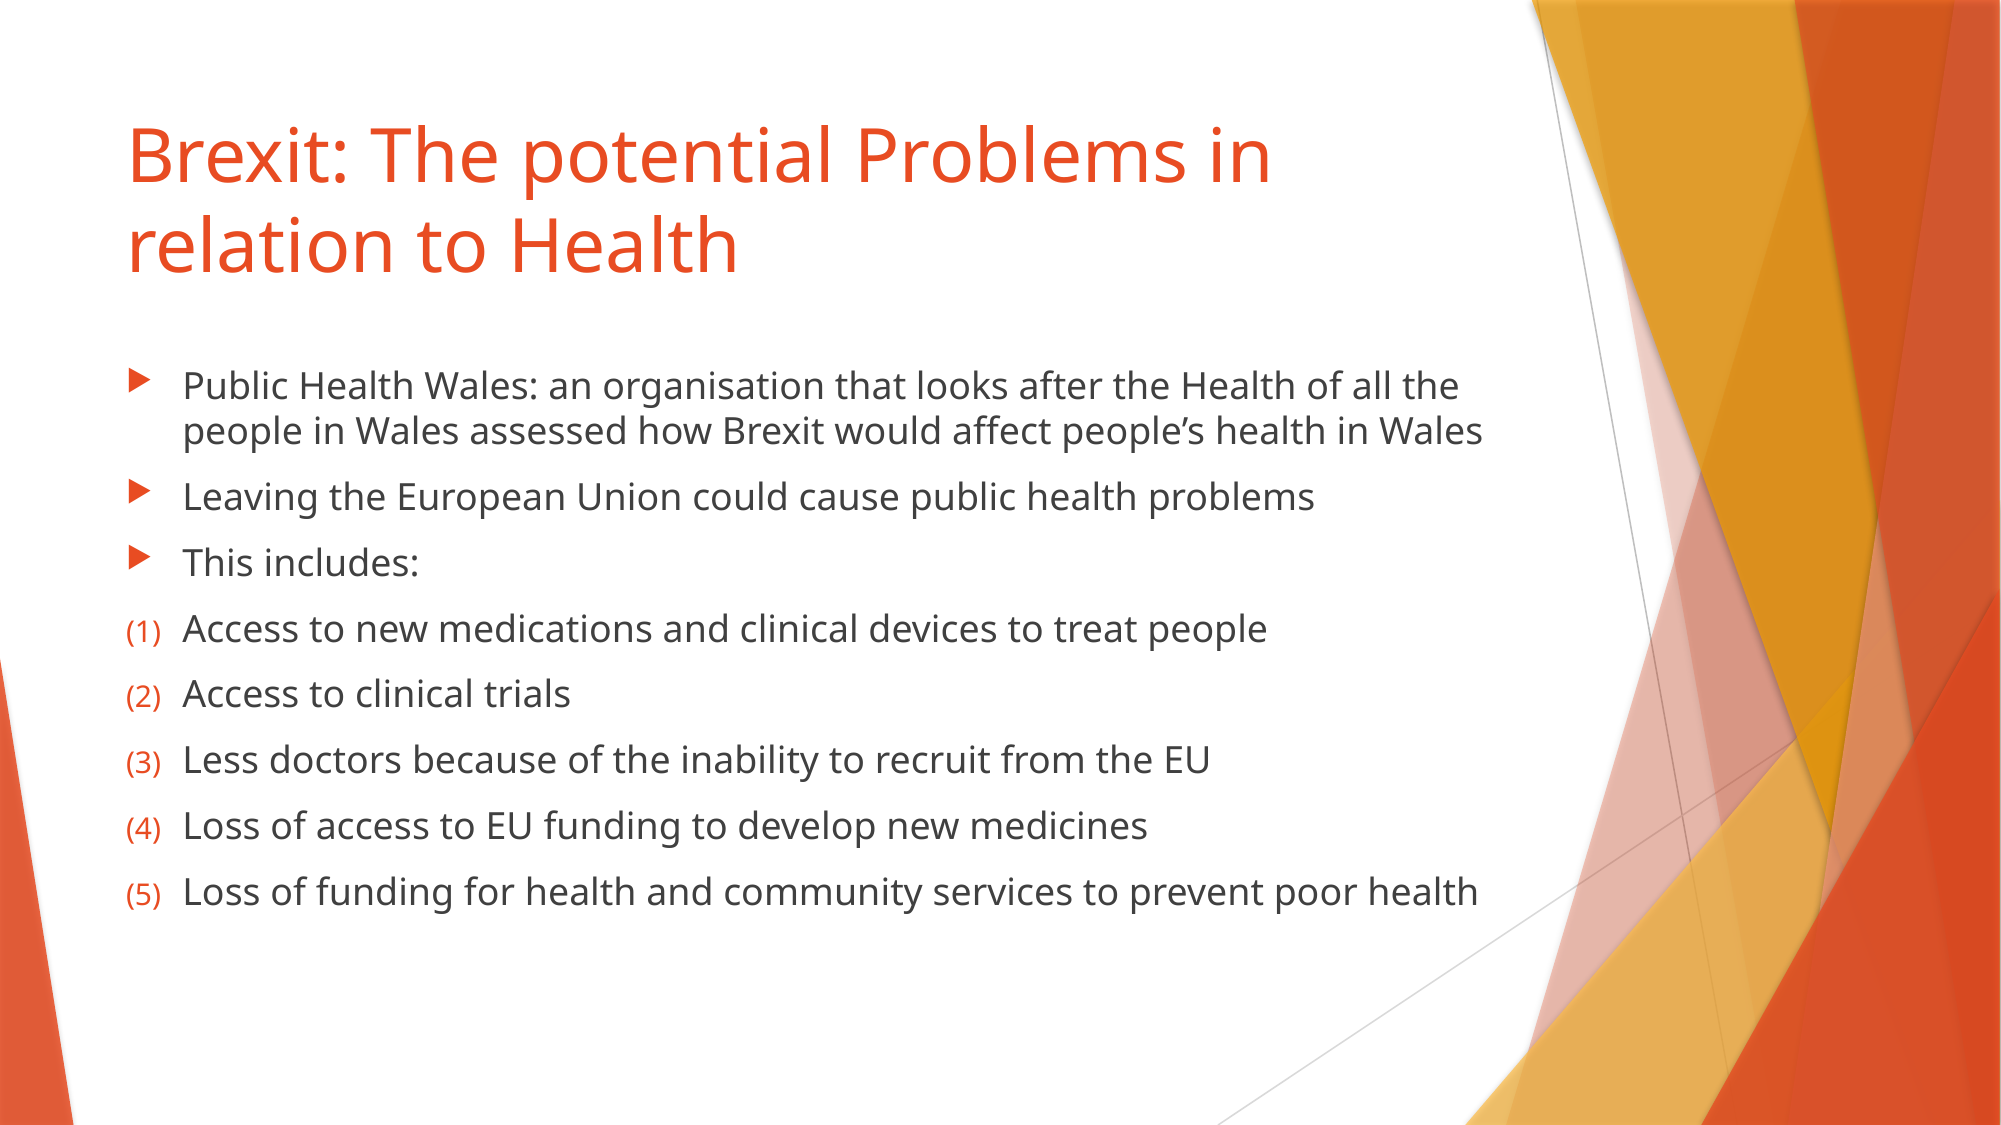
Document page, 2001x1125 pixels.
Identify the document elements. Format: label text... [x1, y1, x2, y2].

title Brexit: The potential Problems in relation to Health [111, 99, 1522, 317]
list Public Health Wales: an organisation that looks after the Health of all the people in Wales assessed how Brexit would affect people’s health in Wales Leaving the European Union could cause public health problems This includes: Access to new medications and clinical devices to treat people Access to clinical trials Less doctors because of the inability to recruit from the EU Loss of access to EU funding to develop new medicines Loss of funding for health and community services to prevent poor health [111, 354, 1522, 992]
